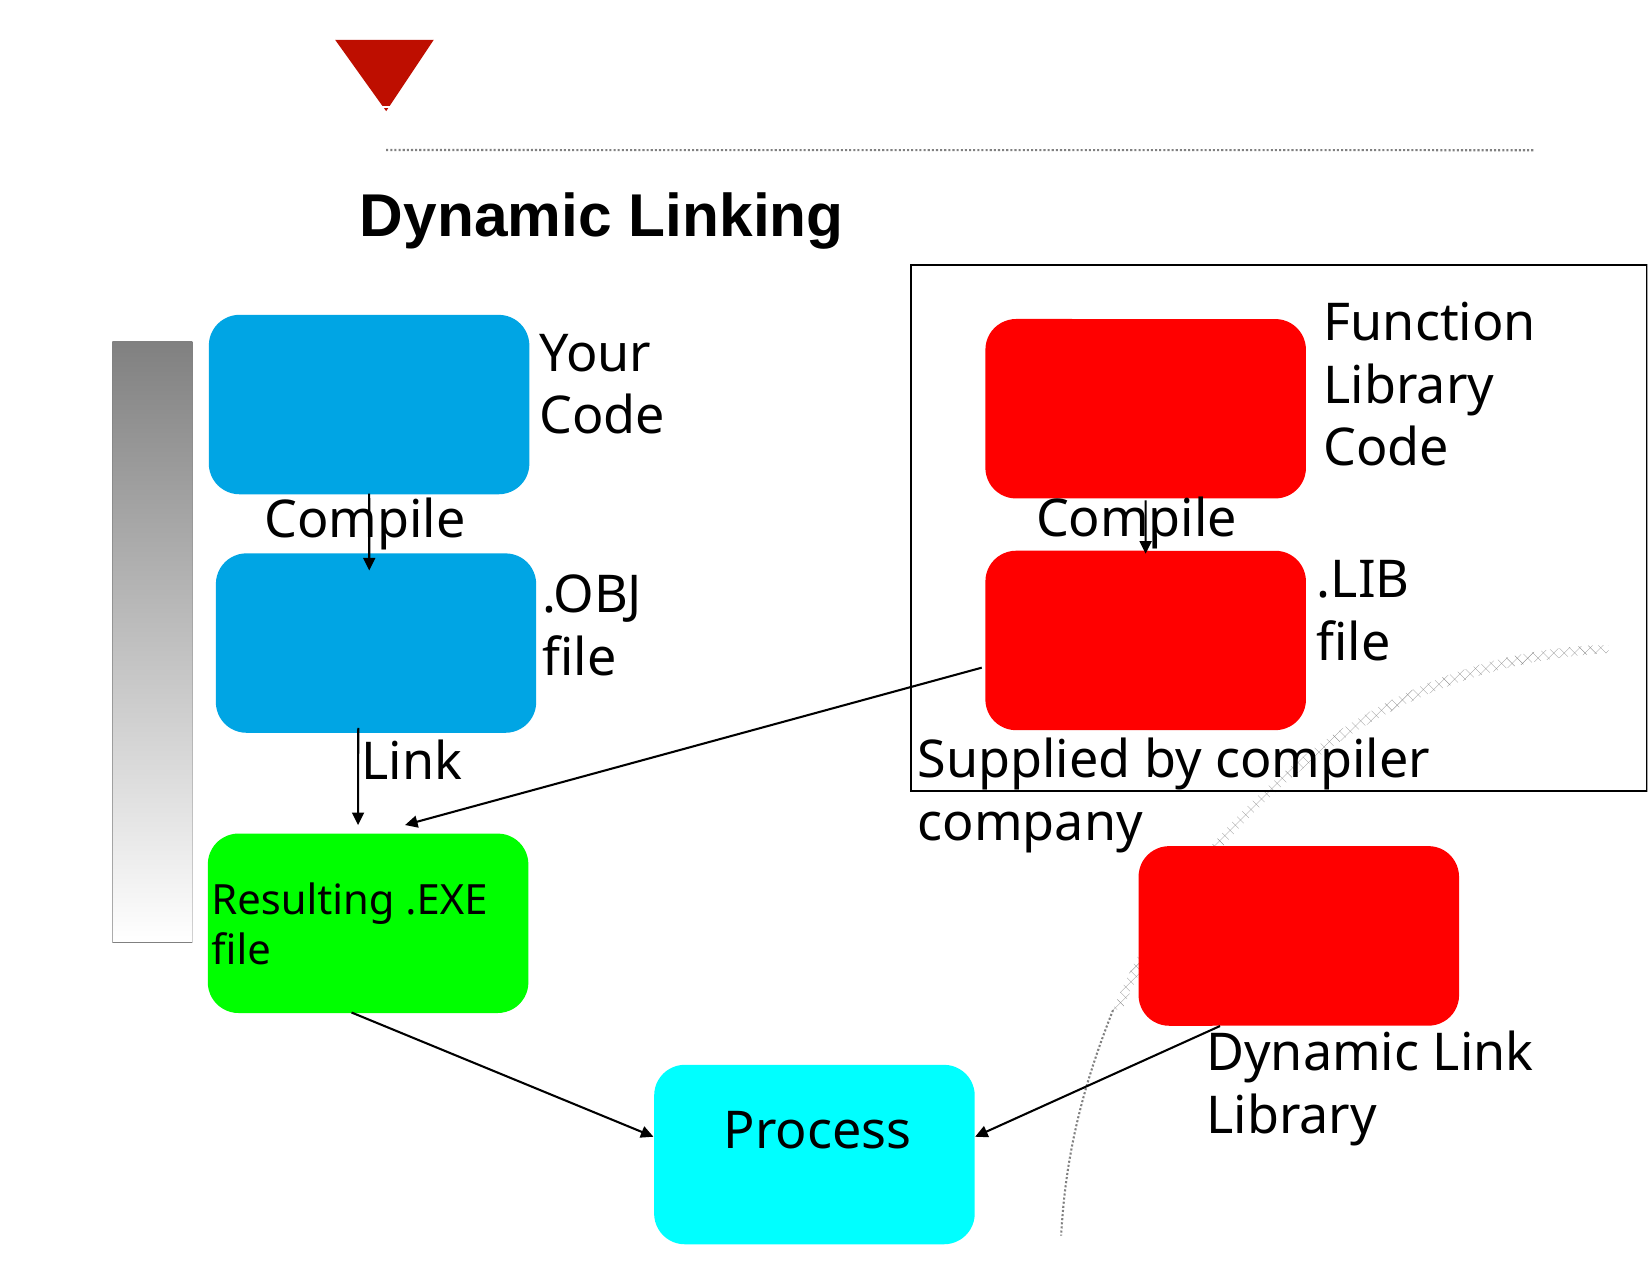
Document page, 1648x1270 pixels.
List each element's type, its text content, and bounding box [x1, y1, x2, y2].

text_box [216, 554, 536, 732]
text_box [405, 791, 531, 828]
text_box Process [723, 1096, 982, 1159]
text_box [911, 265, 1648, 792]
text_box Dynamic Link Library [1206, 1018, 1586, 1144]
text_box Link [361, 727, 556, 791]
text_box Dynamic Linking [359, 107, 1578, 332]
text_box .OBJ file [542, 560, 707, 686]
text_box [982, 1032, 1206, 1138]
text_box Supplied by compiler company [917, 725, 1648, 851]
text_box [1139, 847, 1459, 1025]
text_box [208, 834, 528, 1012]
text_box [655, 1065, 974, 1244]
text_box Resulting .EXE file [211, 872, 527, 973]
text_box [209, 315, 529, 494]
text_box [363, 548, 376, 571]
text_box Your Code [539, 318, 758, 444]
text_box Compile [264, 485, 537, 548]
text_box [351, 1012, 654, 1138]
text_box [351, 727, 365, 826]
